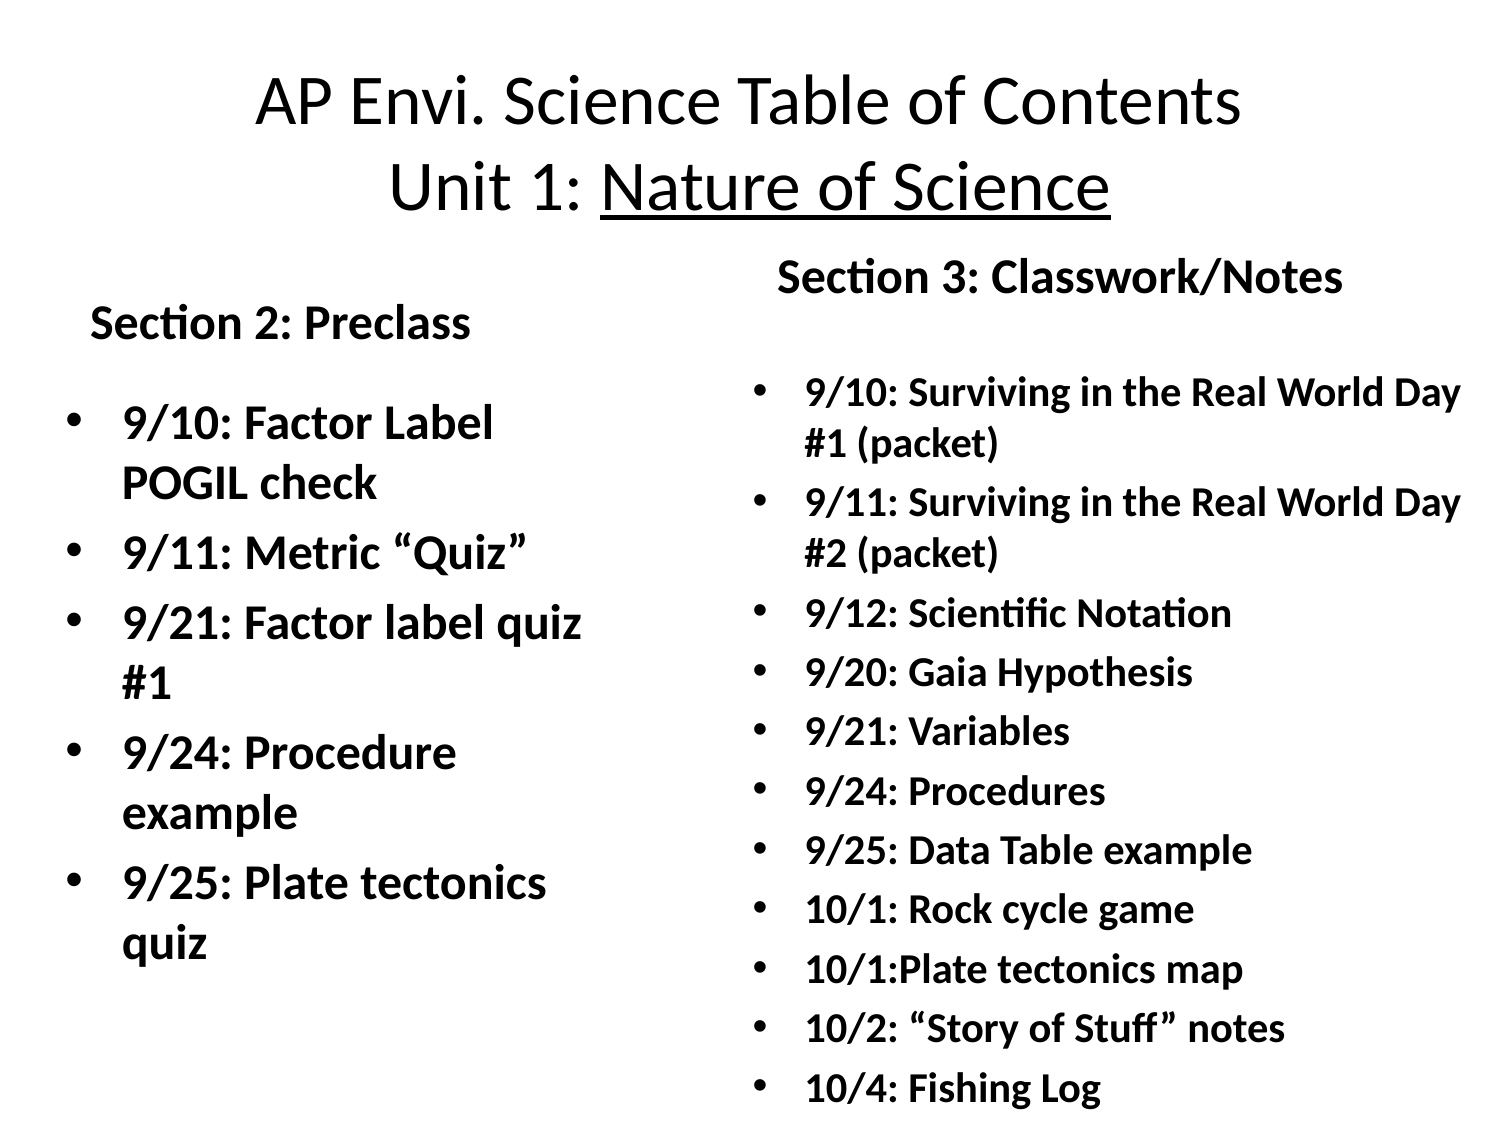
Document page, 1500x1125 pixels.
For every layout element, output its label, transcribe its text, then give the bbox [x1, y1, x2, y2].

title AP Envi. Science Table of Contents Unit 1: Nature of Science [75, 45, 1425, 233]
list Section 3: Classwork/Notes [761, 205, 1425, 311]
list 9/10: Surviving in the Real World Day #1 (packet) 9/11: Surviving in the Real World Day #2 (packet) 9/12: Scientific Notation 9/20: Gaia Hypothesis 9/21: Variables 9/24: Procedures 9/25: Data Table example 10/1: Rock cycle game 10/1:Plate tectonics map 10/2: “Story of Stuff” notes 10/4: Fishing Log [737, 356, 1500, 1125]
list 9/10: Factor Label POGIL check 9/11: Metric “Quiz” 9/21: Factor label quiz #1 9/24: Procedure example 9/25: Plate tectonics quiz [50, 381, 606, 1030]
list Section 2: Preclass [75, 251, 738, 357]
